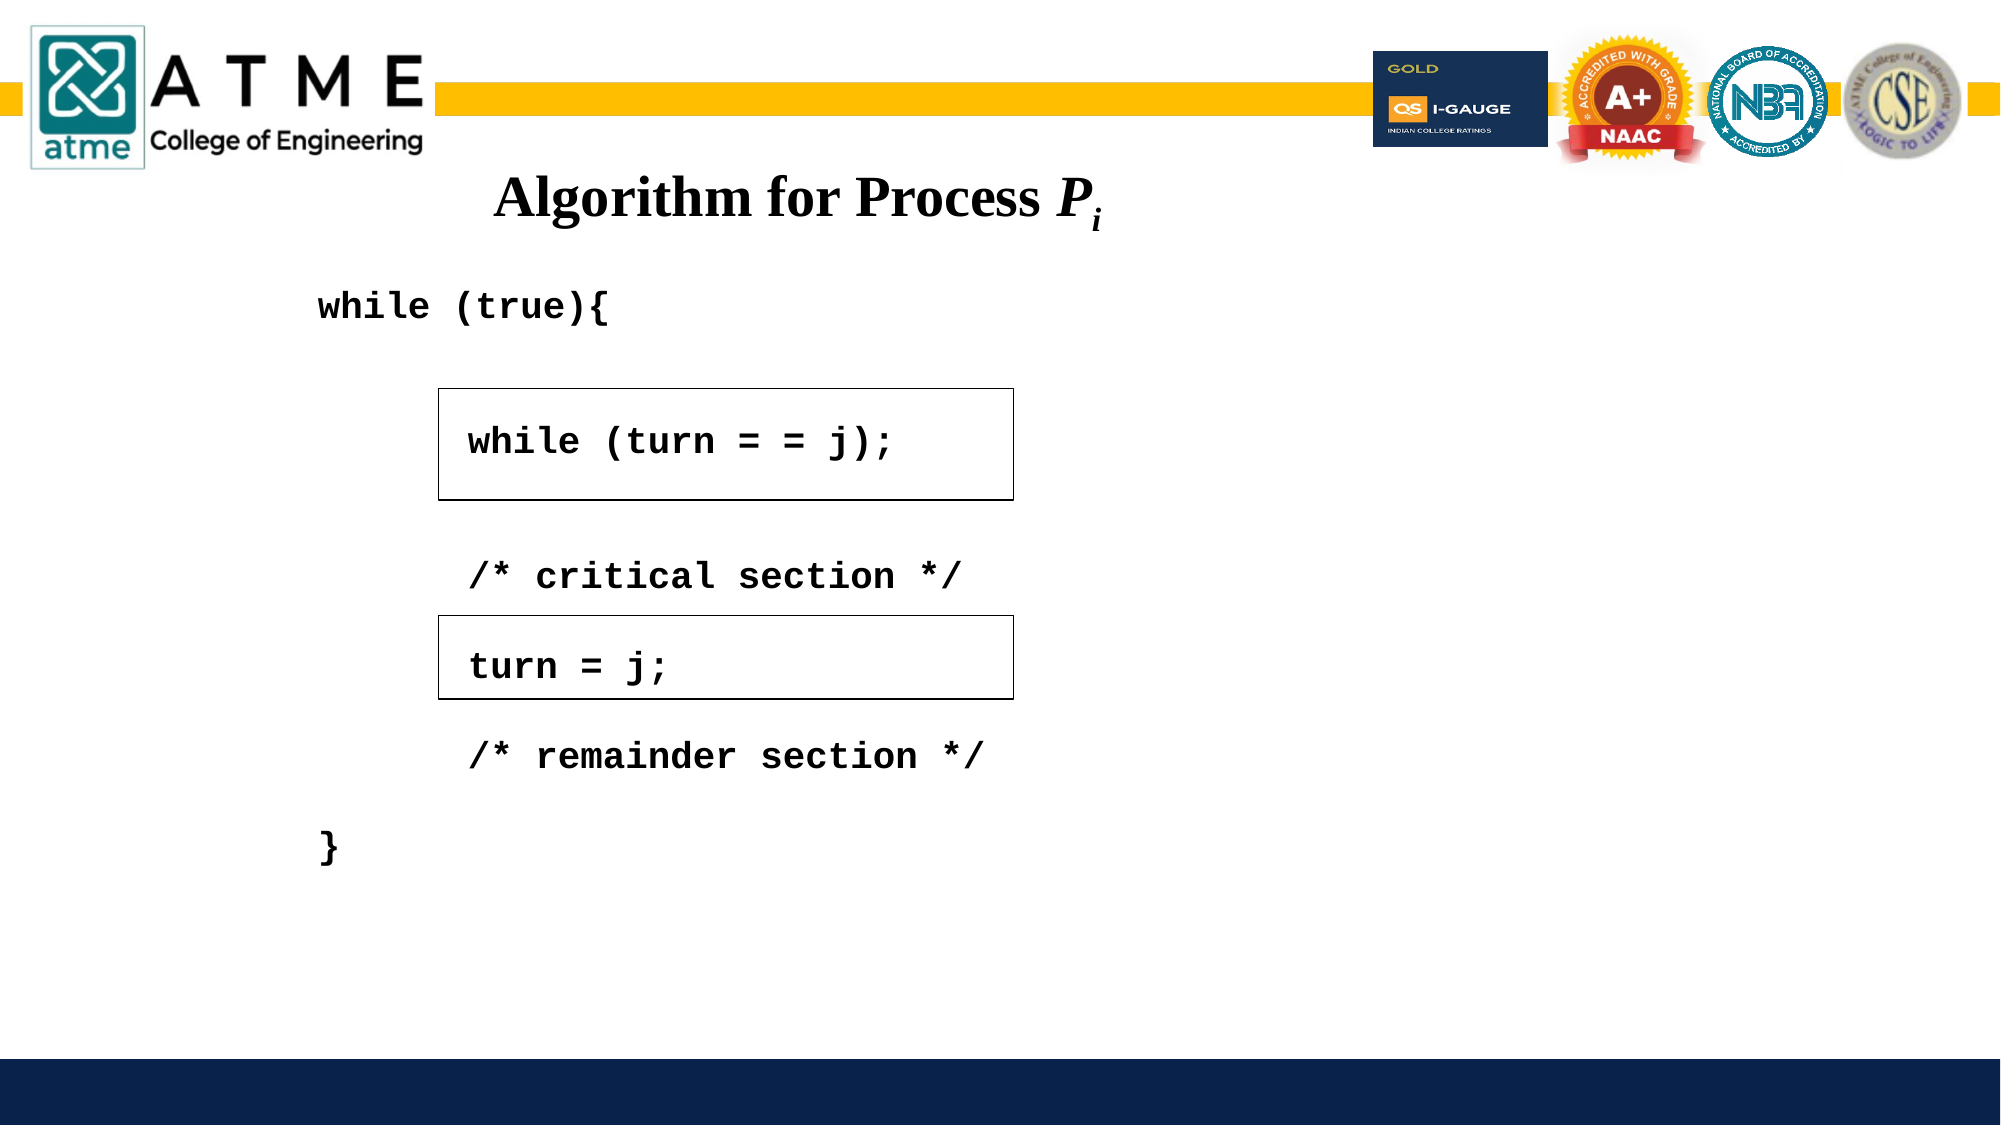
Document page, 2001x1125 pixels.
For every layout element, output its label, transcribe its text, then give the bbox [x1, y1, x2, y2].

picture [1373, 20, 1828, 180]
picture [0, 1059, 2001, 1125]
picture [1840, 26, 1968, 176]
text_box [438, 615, 1014, 700]
text_box while (true){ while (turn = = j); /* critical section */ turn = j; /* remainder section */ } [303, 273, 1292, 874]
picture [22, 15, 435, 178]
title Algorithm for Process Pi [122, 151, 1473, 246]
text_box [438, 388, 1014, 501]
